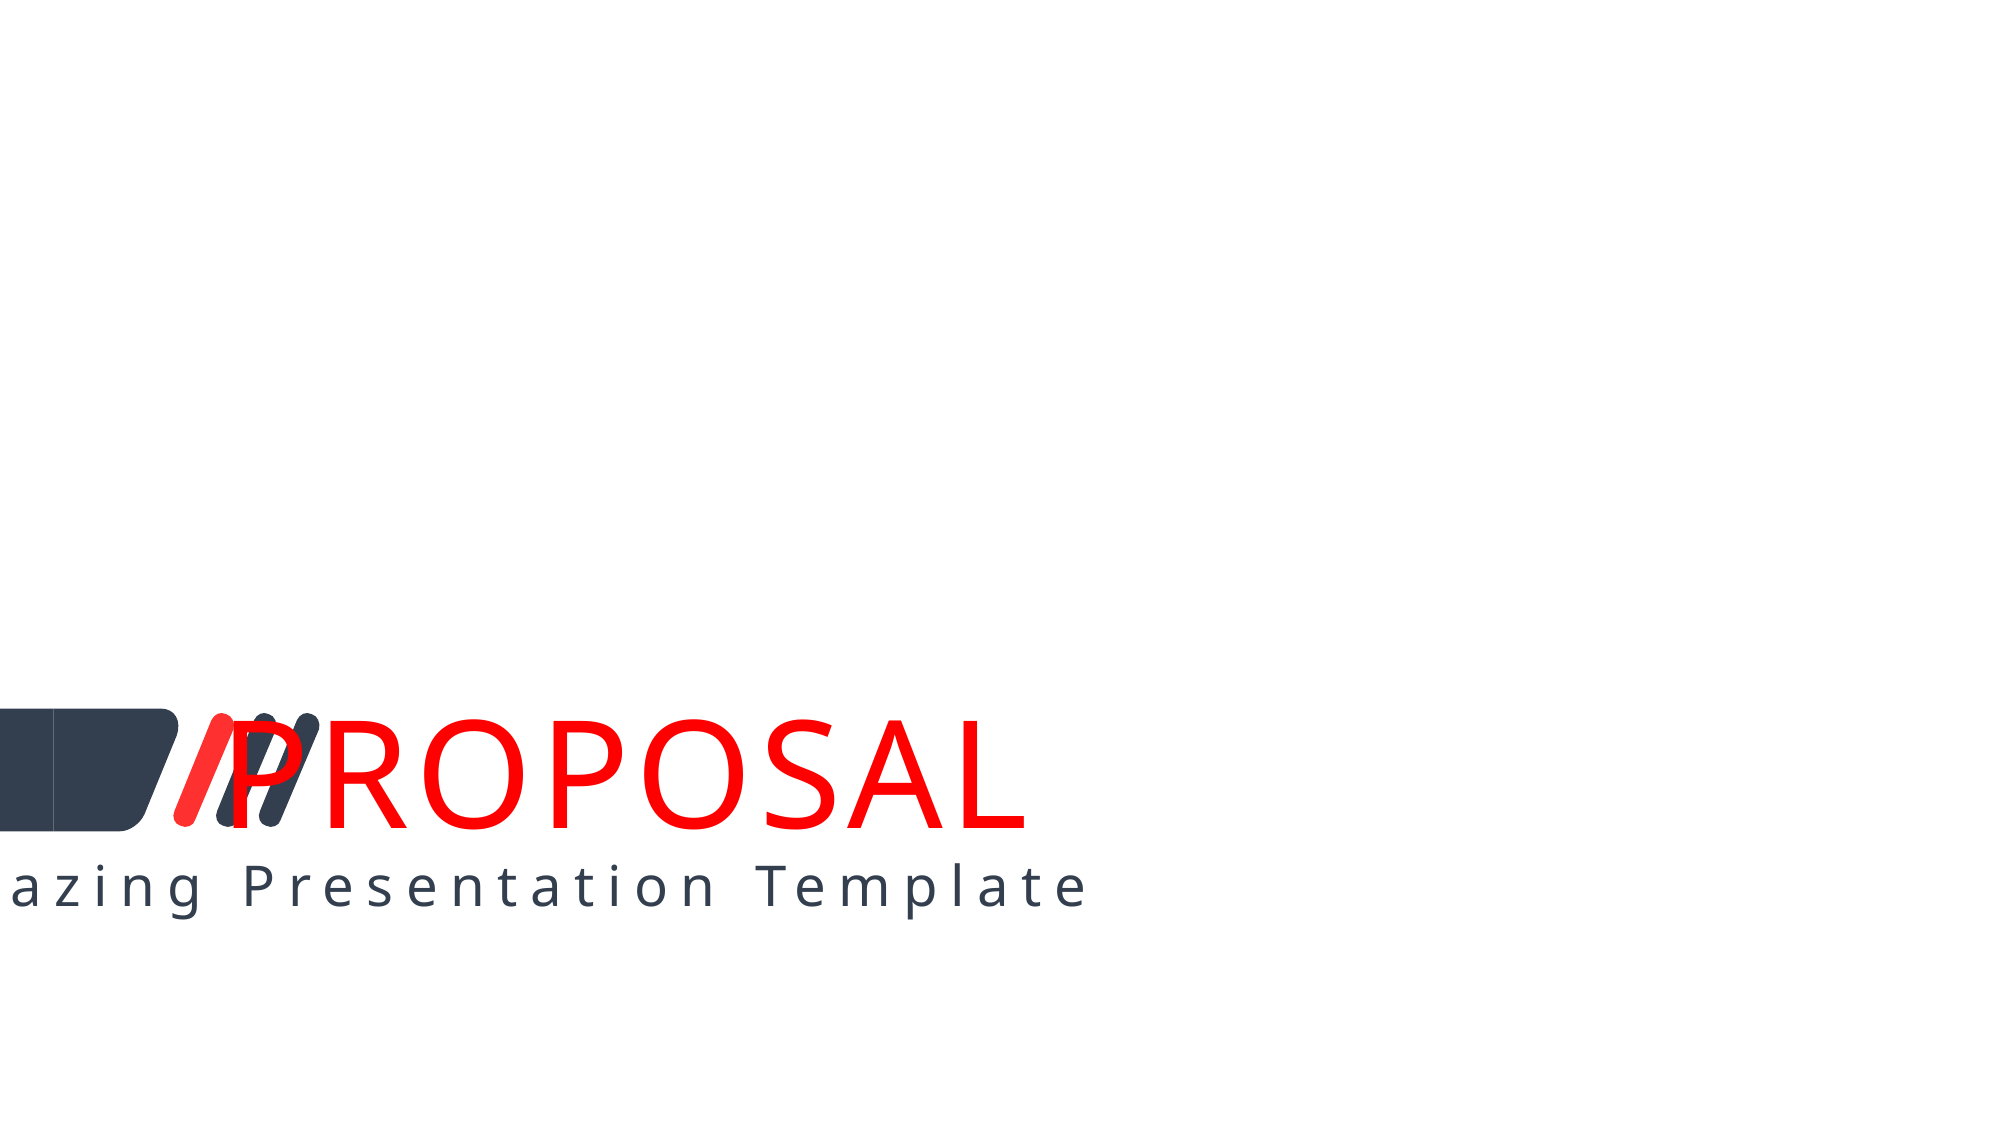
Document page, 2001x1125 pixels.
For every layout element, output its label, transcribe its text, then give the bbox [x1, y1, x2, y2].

text_box Amazing Presentation Template [0, 842, 1103, 925]
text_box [171, 711, 321, 829]
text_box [0, 708, 183, 832]
text_box PROPOSAL [204, 671, 1044, 867]
